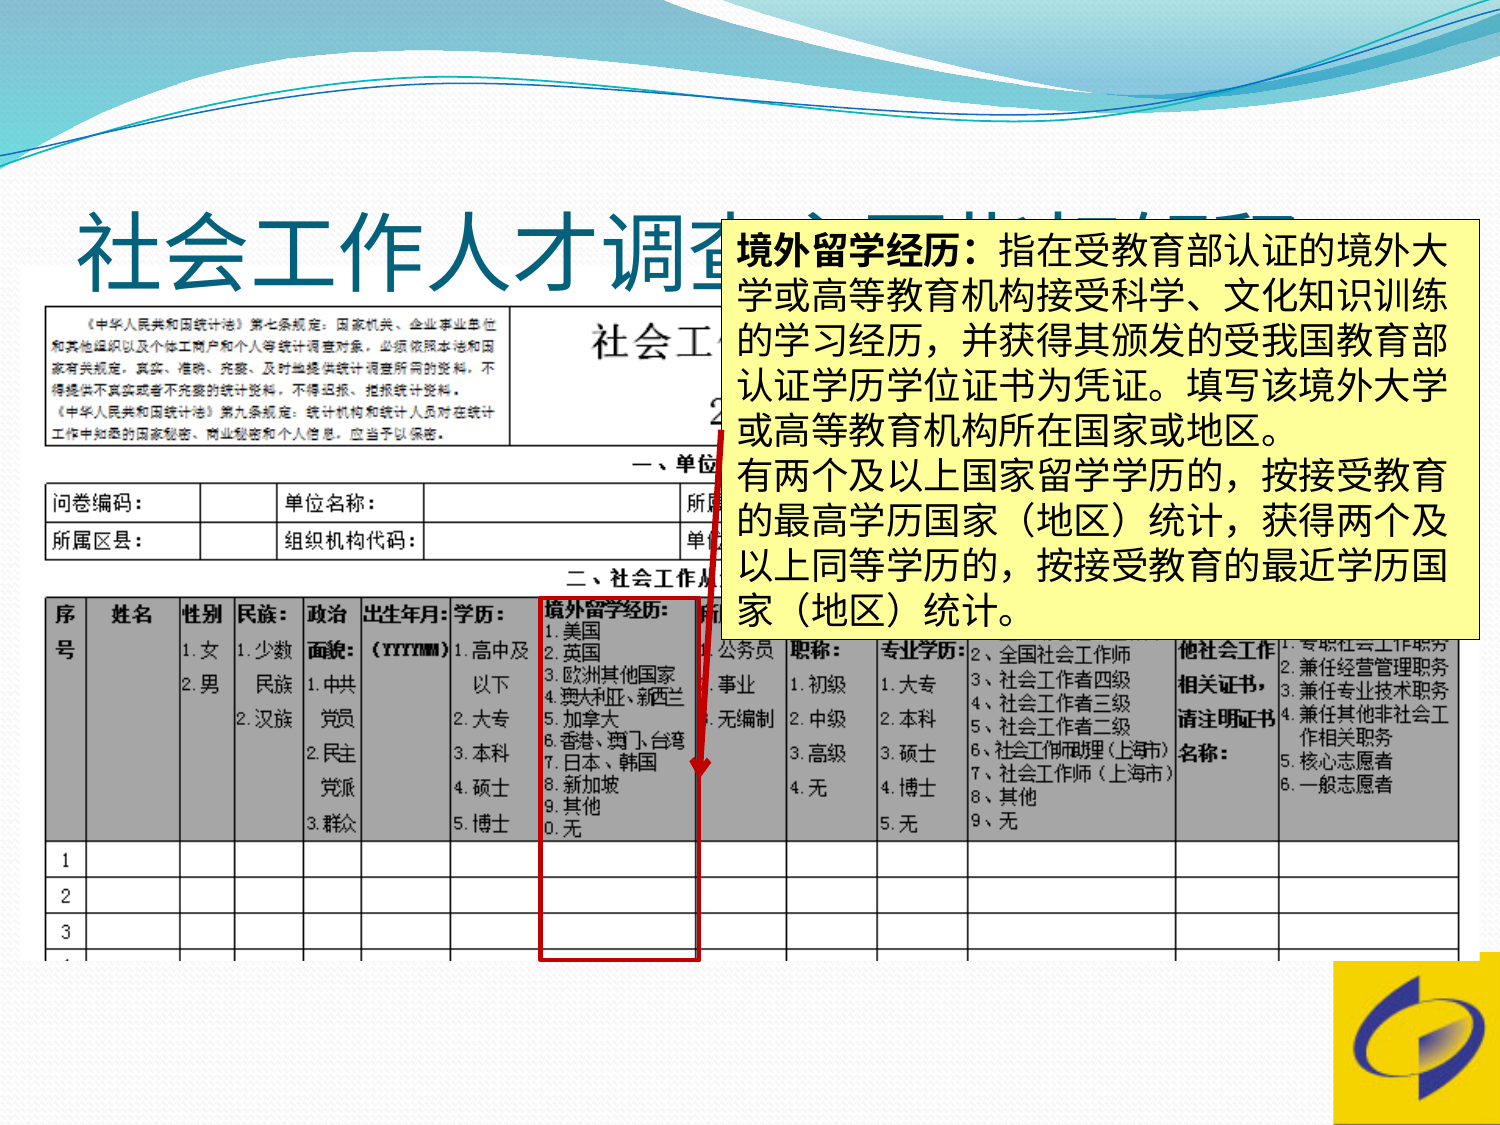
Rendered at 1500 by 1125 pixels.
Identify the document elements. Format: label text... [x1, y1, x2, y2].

picture [1333, 952, 1500, 1125]
text_box 境外留学经历：指在受教育部认证的境外大学或高等教育机构接受科学、文化知识训练的学习经历，并获得其颁发的受我国教育部认证学历学位证书为凭证。填写该境外大学或高等教育机构所在国家或地区。 有两个及以上国家留学学历的，按接受教育的最高学历国家（地区）统计，获得两个及以上同等学历的，按接受教育的最近学历国家（地区）统计。 [721, 219, 1480, 266]
picture [650, 266, 663, 272]
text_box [699, 431, 722, 780]
picture [189, 266, 223, 281]
picture [19, 266, 1480, 961]
title 社会工作人才调查主要指标解释 [75, 115, 1425, 266]
picture [623, 266, 632, 274]
